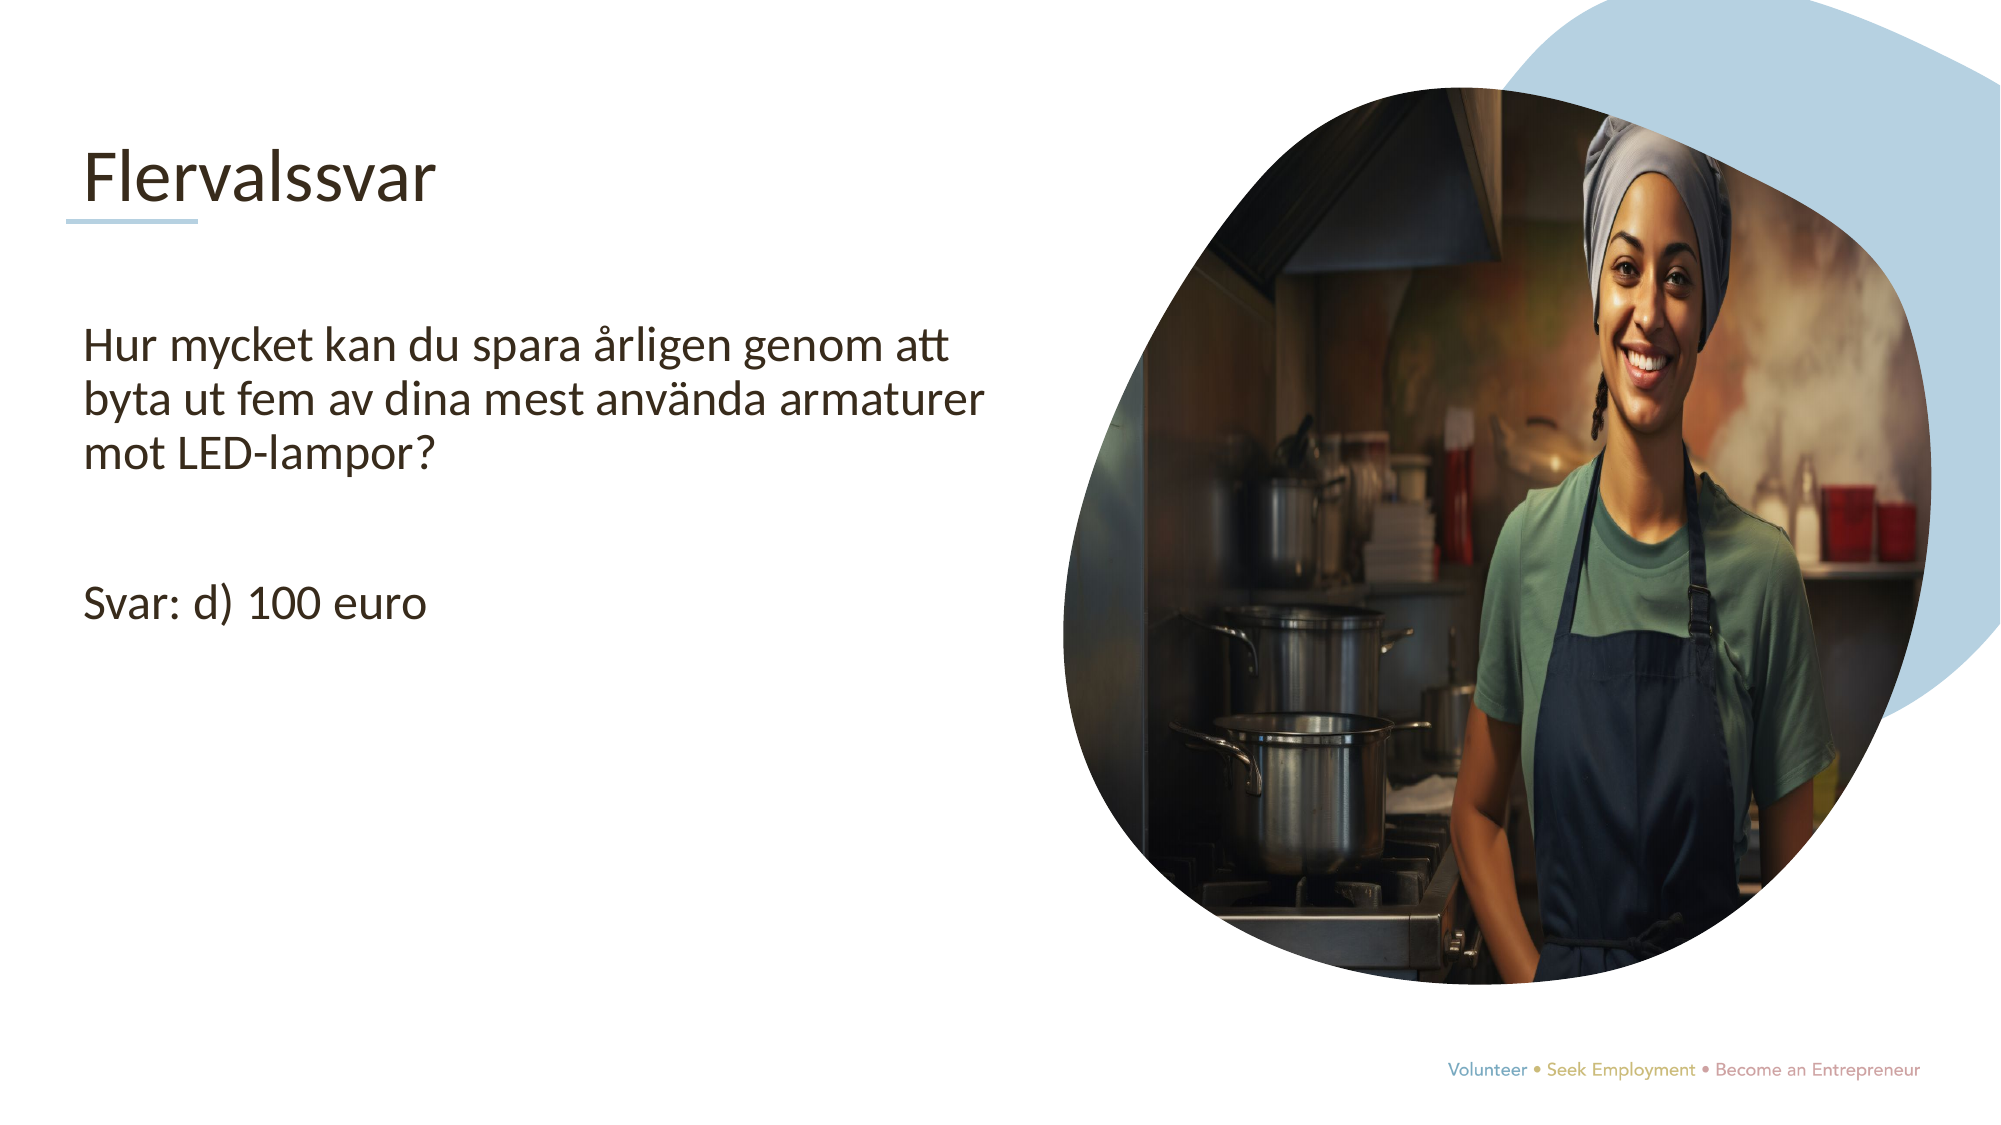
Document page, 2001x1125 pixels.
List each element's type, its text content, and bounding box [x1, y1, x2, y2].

picture [1418, 1046, 1971, 1103]
text_box Hur mycket kan du spara årligen genom att byta ut fem av dina mest använda armaturer mot LED-lampor? Svar: d) 100 euro [68, 311, 1035, 1071]
text_box Flervalssvar [68, 129, 903, 356]
picture [1063, 87, 1932, 985]
